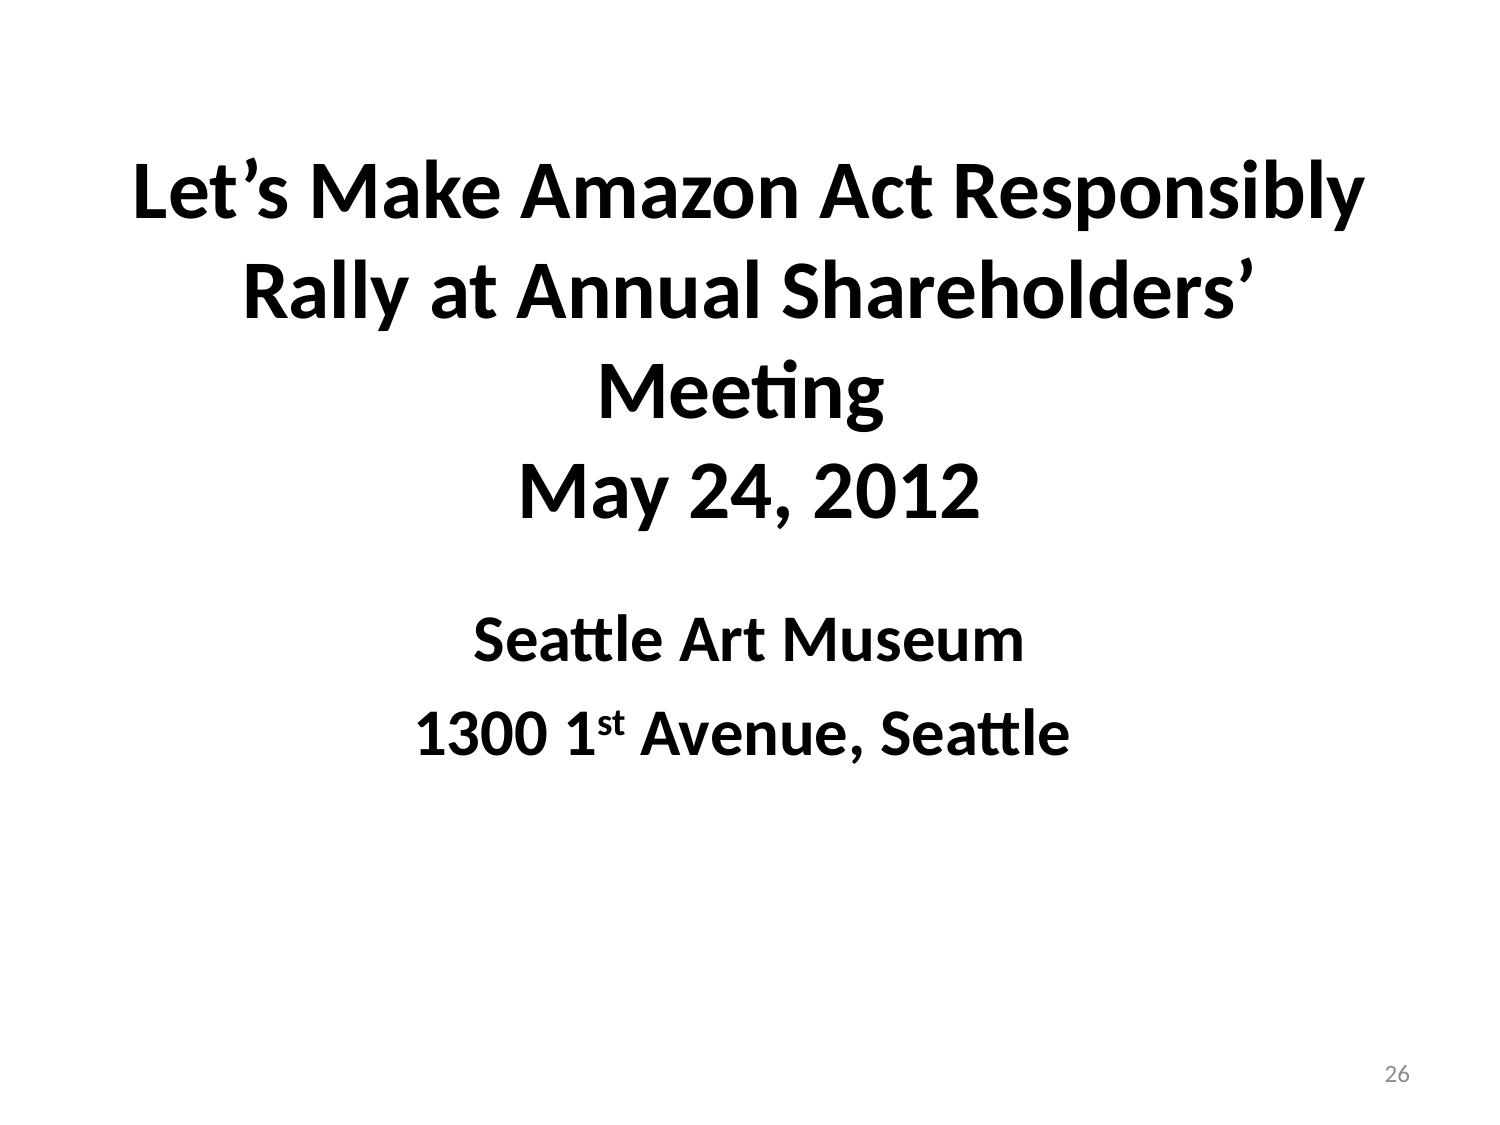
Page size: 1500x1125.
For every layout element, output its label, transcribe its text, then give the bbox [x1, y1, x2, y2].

title Let’s Make Amazon Act Responsibly Rally at Annual Shareholders’ Meeting May 24, 2012 [75, 45, 1425, 525]
slide_number 26 [1074, 1042, 1425, 1103]
list Seattle Art Museum 1300 1st Avenue, Seattle [75, 587, 1425, 1005]
